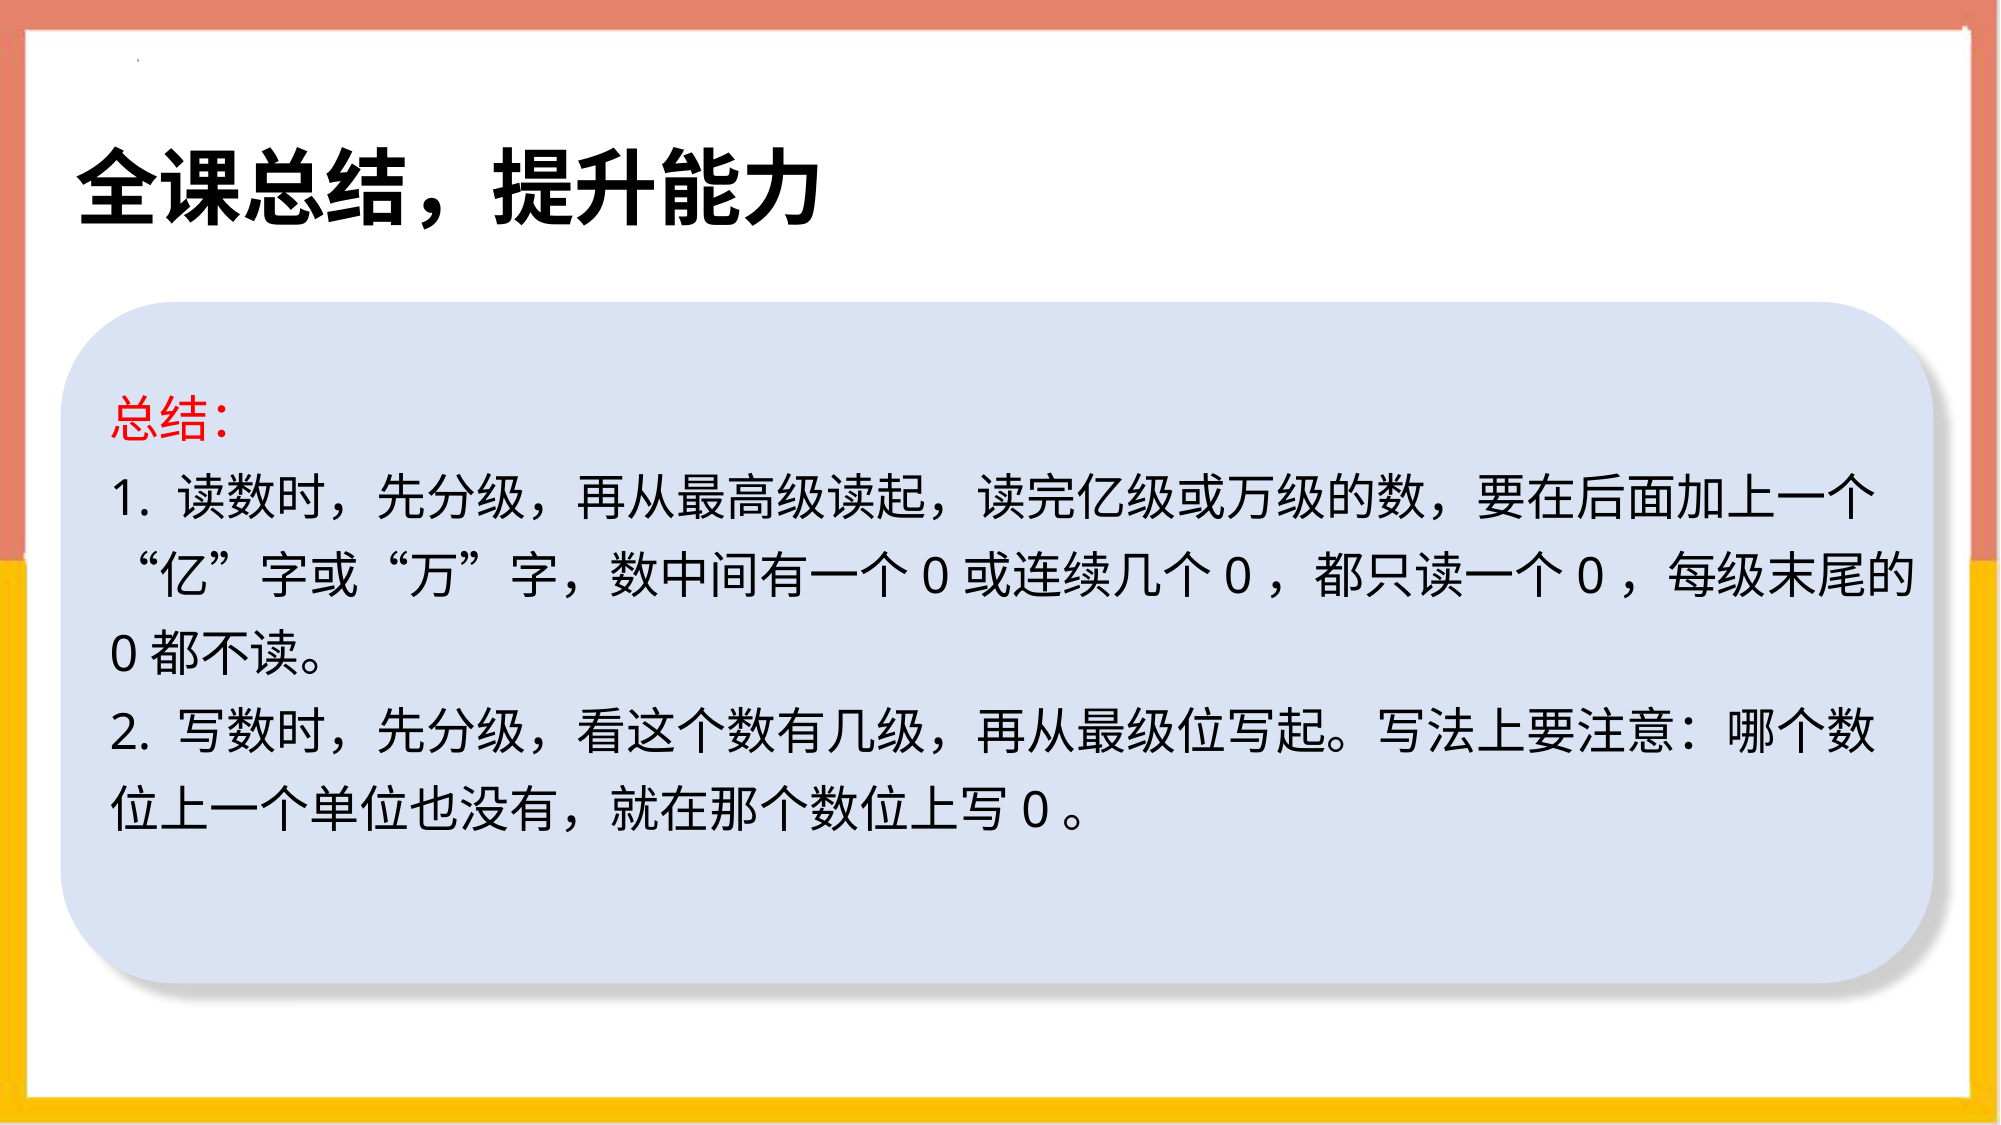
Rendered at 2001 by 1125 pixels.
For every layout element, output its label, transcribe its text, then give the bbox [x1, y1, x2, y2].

text_box [59, 300, 1935, 985]
picture [0, 0, 2001, 1125]
text_box 总结： 1. 读数时，先分级，再从最高级读起，读完亿级或万级的数，要在后面加上一个“亿”字或“万”字，数中间有一个0或连续几个0，都只读一个0，每级末尾的0都不读。 2. 写数时，先分级，看这个数有几级，再从最级位写起。写法上要注意：哪个数位上一个单位也没有，就在那个数位上写0。 [94, 362, 1934, 845]
title 全课总结，提升能力 [60, 115, 1067, 255]
